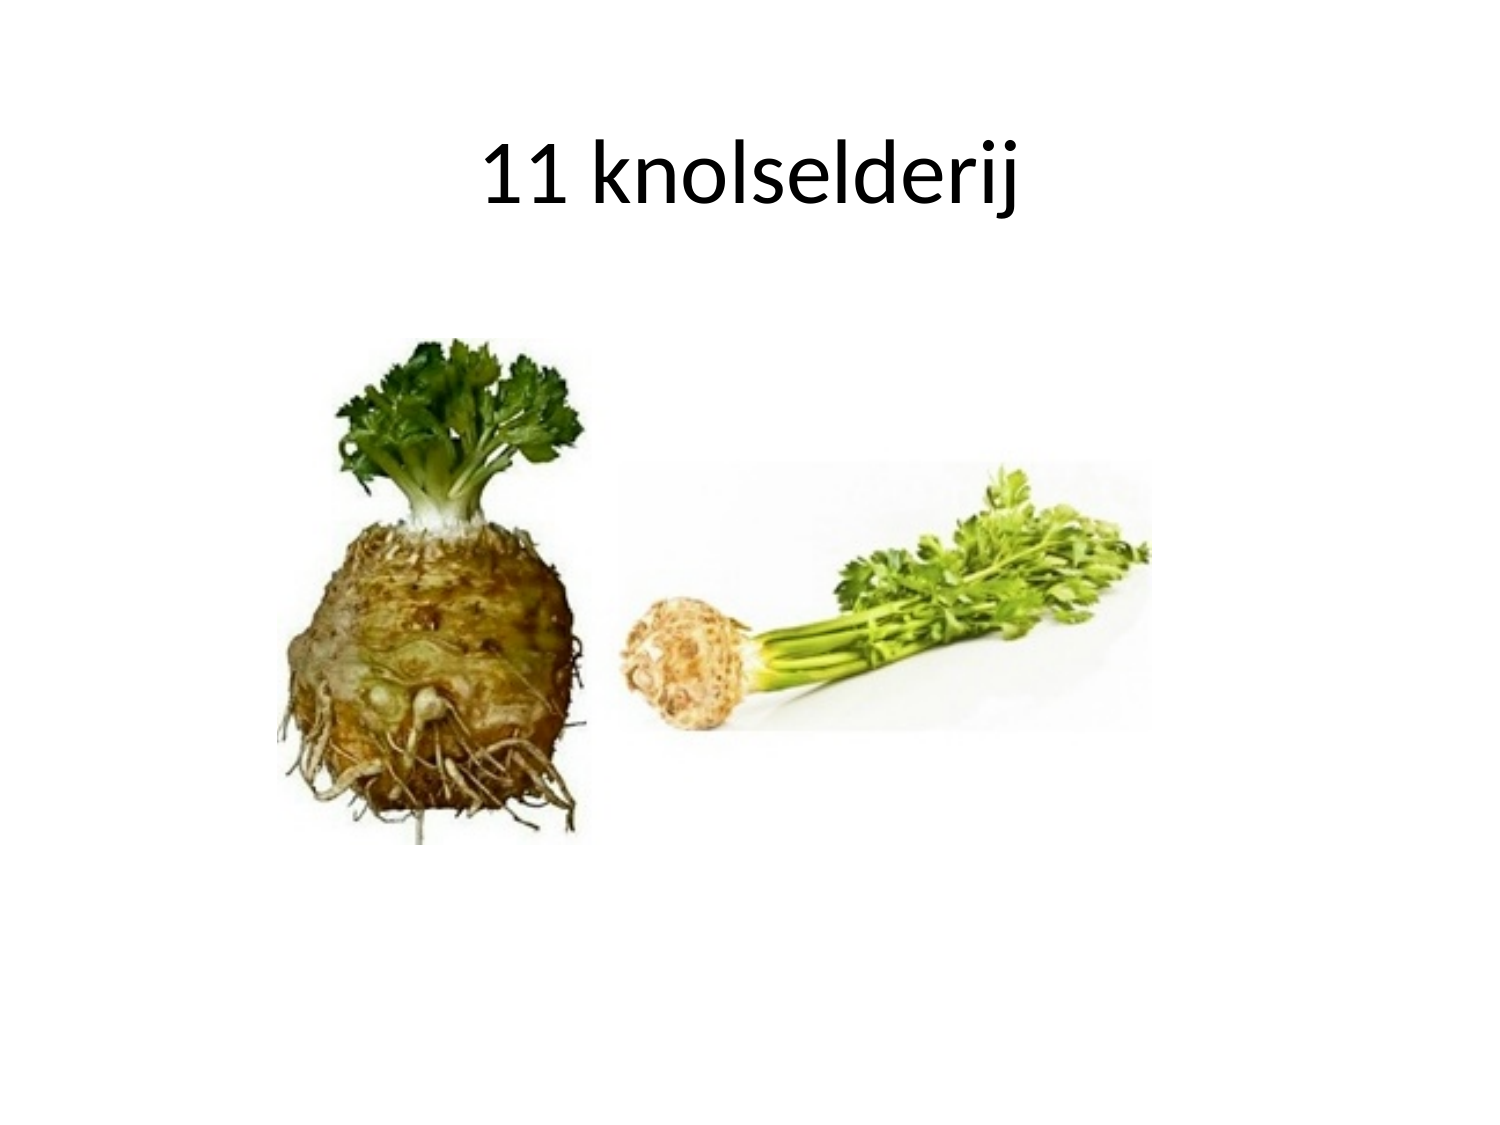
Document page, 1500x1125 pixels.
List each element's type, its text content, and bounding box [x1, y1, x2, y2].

picture [277, 337, 1152, 845]
title 11 knolselderij [112, 78, 1388, 256]
